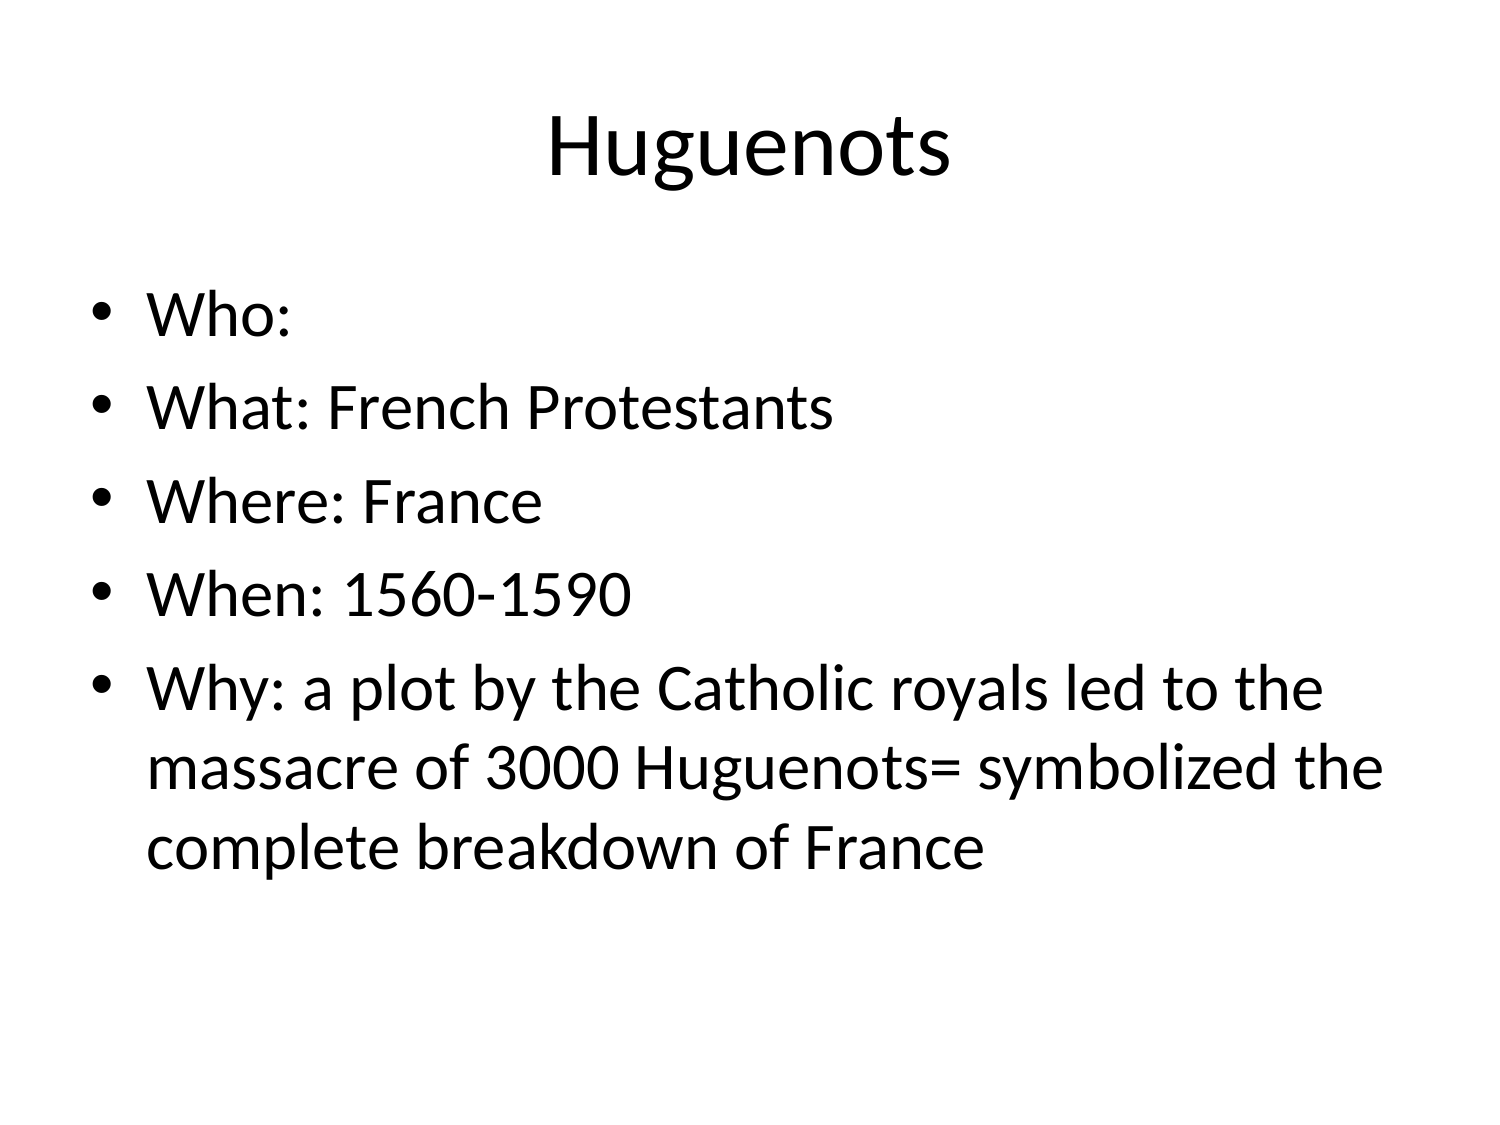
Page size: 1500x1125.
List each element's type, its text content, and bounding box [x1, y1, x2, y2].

title Huguenots [75, 45, 1425, 233]
list Who: What: French Protestants Where: France When: 1560-1590 Why: a plot by the Catholic royals led to the massacre of 3000 Huguenots= symbolized the complete breakdown of France [75, 262, 1425, 1005]
